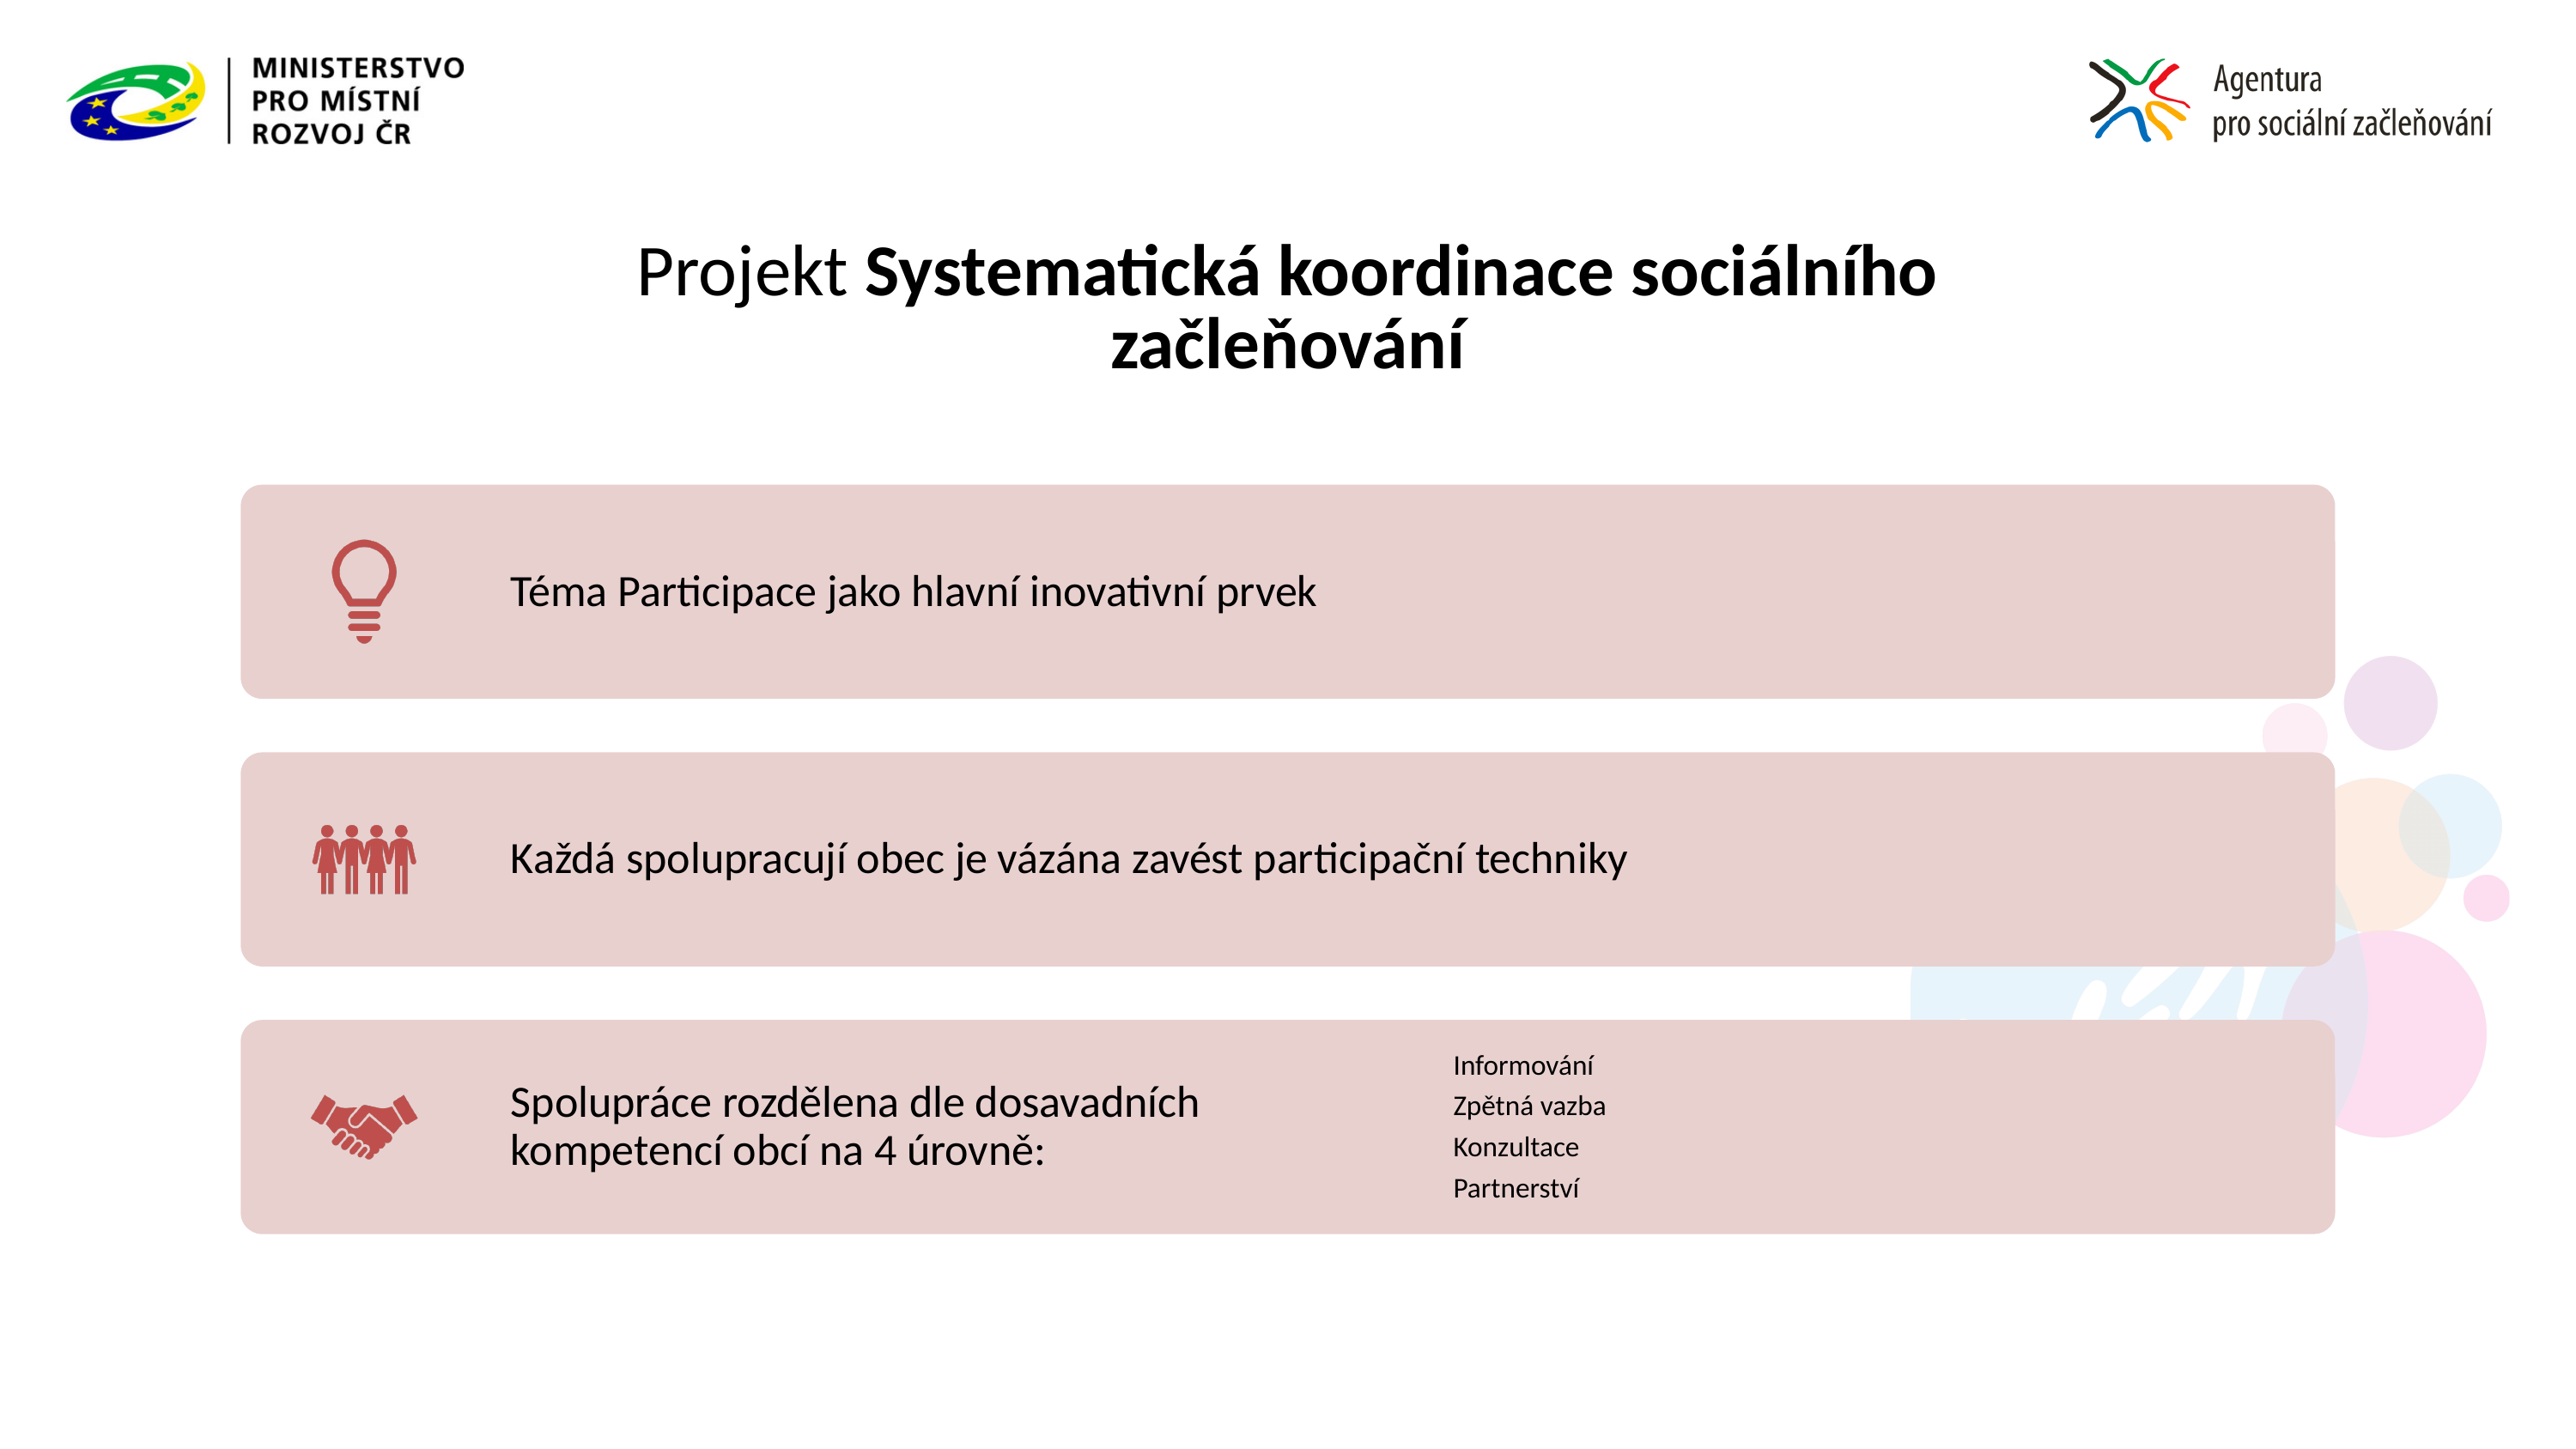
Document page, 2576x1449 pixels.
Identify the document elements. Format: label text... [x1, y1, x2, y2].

picture [66, 58, 464, 144]
picture [2071, 40, 2510, 161]
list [240, 484, 2336, 1234]
title Projekt Systematická koordinace sociálního začleňování [448, 233, 2128, 395]
